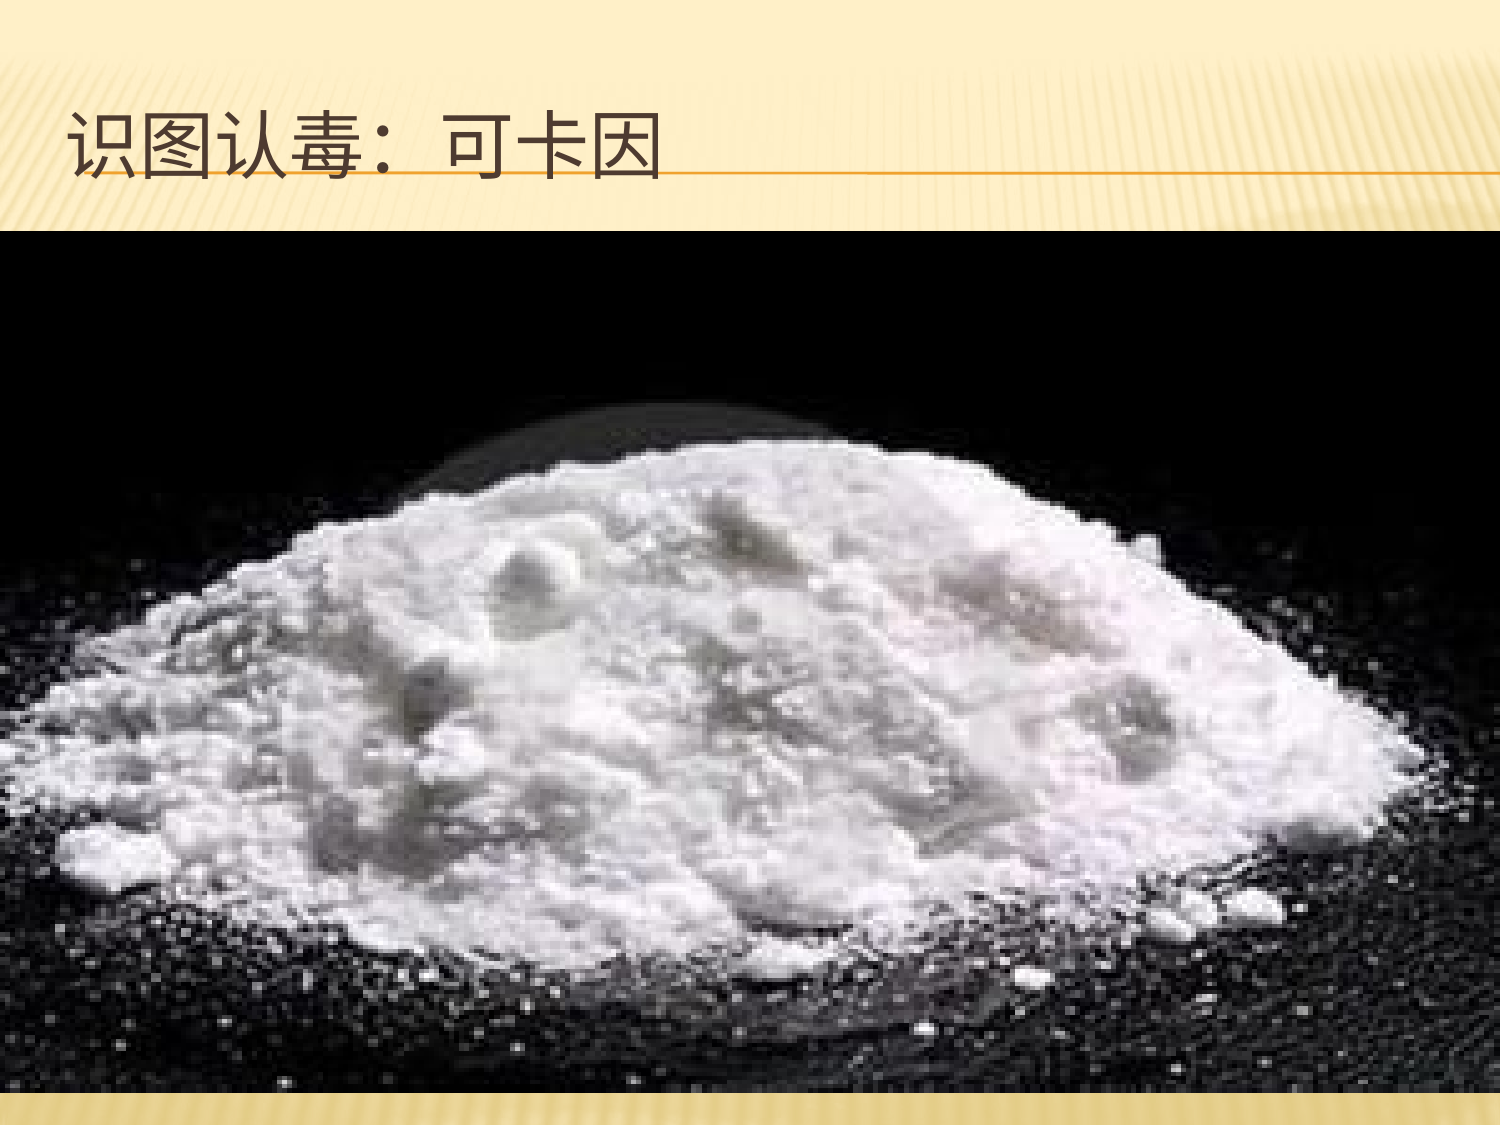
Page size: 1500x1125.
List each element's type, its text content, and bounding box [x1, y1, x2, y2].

picture [0, 231, 1500, 1094]
title 识图认毒：可卡因 [50, 75, 1475, 213]
